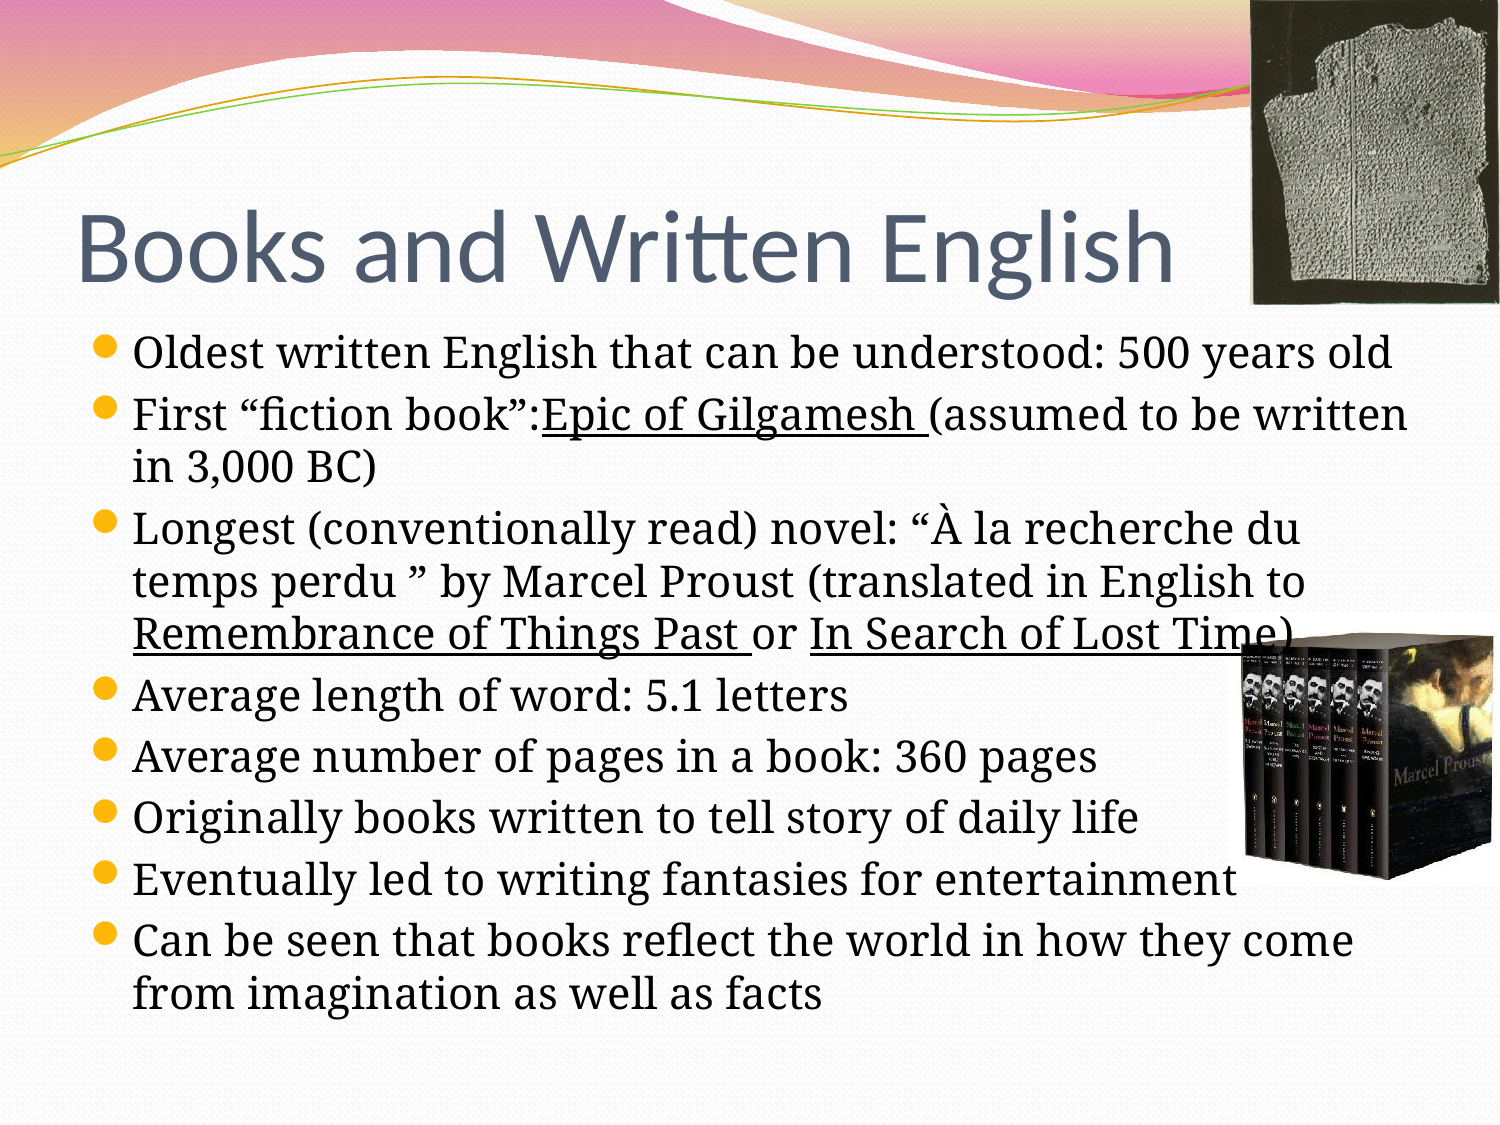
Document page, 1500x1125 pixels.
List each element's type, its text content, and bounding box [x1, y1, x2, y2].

picture [1249, 0, 1500, 305]
title Books and Written English [75, 115, 1242, 303]
picture [1228, 612, 1500, 887]
list Oldest written English that can be understood: 500 years old First “fiction book”:Epic of Gilgamesh (assumed to be written in 3,000 BC) Longest (conventionally read) novel: “À la recherche du temps perdu ” by Marcel Proust (translated in English to Remembrance of Things Past or In Search of Lost Time) Average length of word: 5.1 letters Average number of pages in a book: 360 pages Originally books written to tell story of daily life Eventually led to writing fantasies for entertainment Can be seen that books reflect the world in how they come from imagination as well as facts [75, 317, 1425, 1038]
